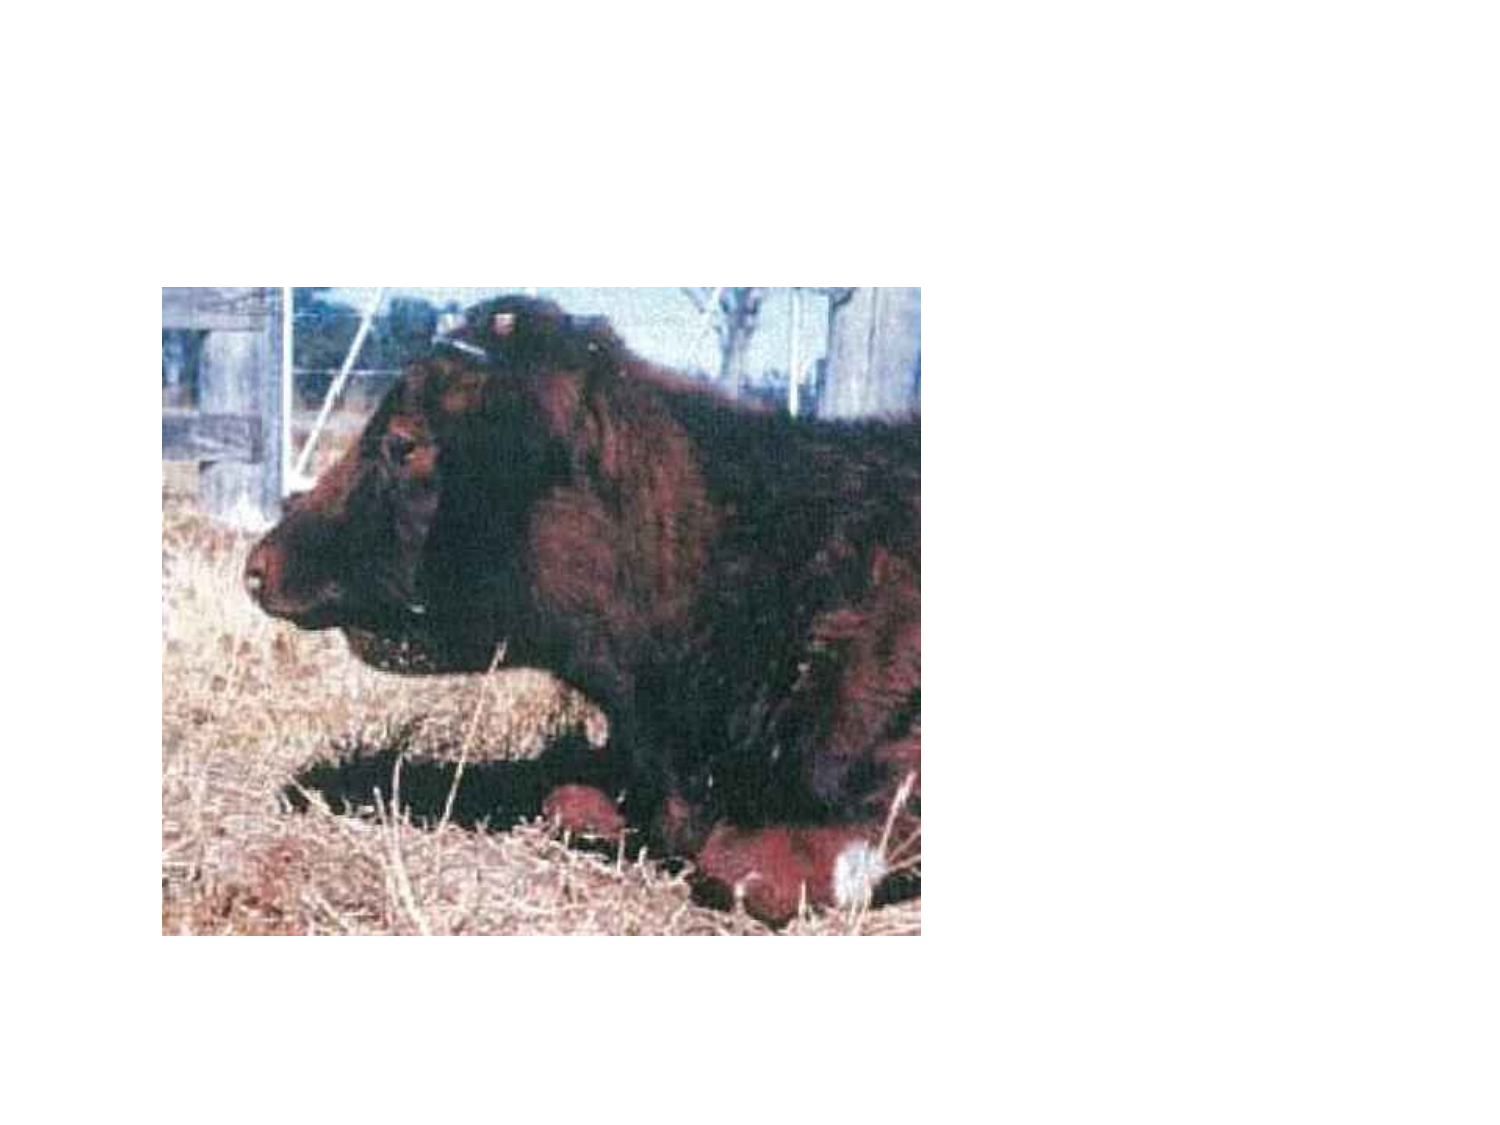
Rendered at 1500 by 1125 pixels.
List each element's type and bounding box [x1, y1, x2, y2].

list [162, 287, 921, 937]
